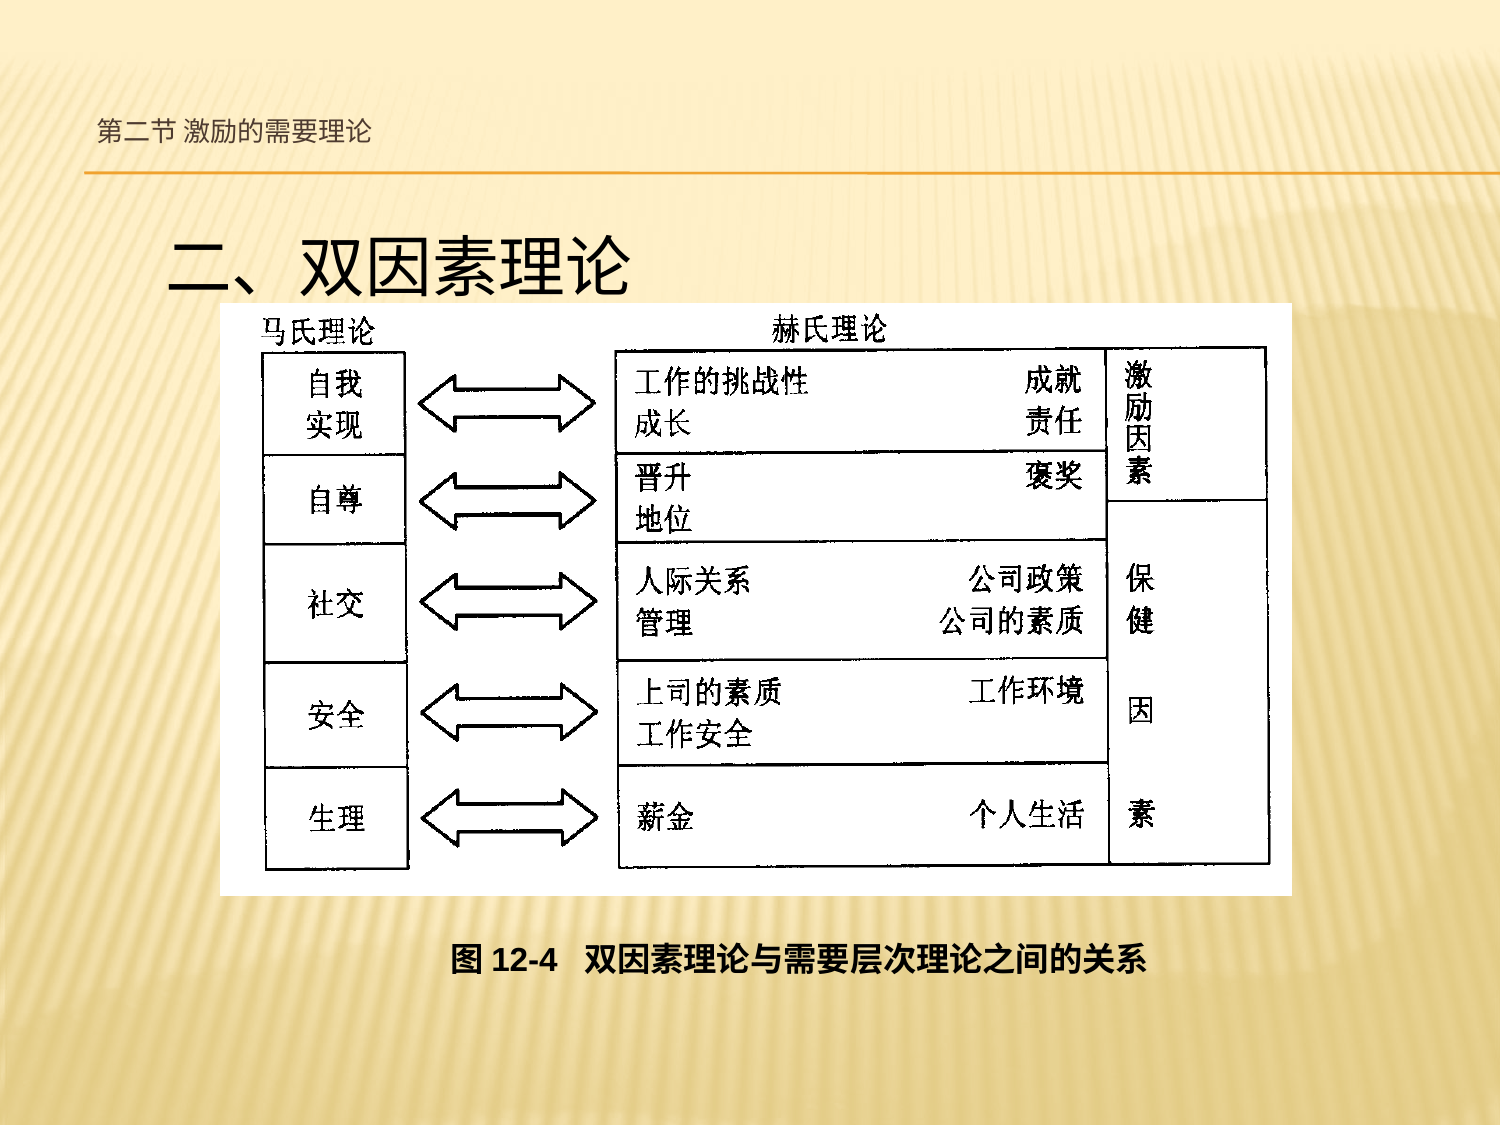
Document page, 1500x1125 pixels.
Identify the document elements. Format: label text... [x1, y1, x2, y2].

title 第二节 激励的需要理论 [82, 82, 1432, 155]
list [81, 201, 1426, 972]
text_box 二、双因素理论 [119, 216, 1381, 362]
picture [220, 303, 1292, 897]
text_box 图12-4 双因素理论与需要层次理论之间的关系 [435, 931, 1185, 986]
